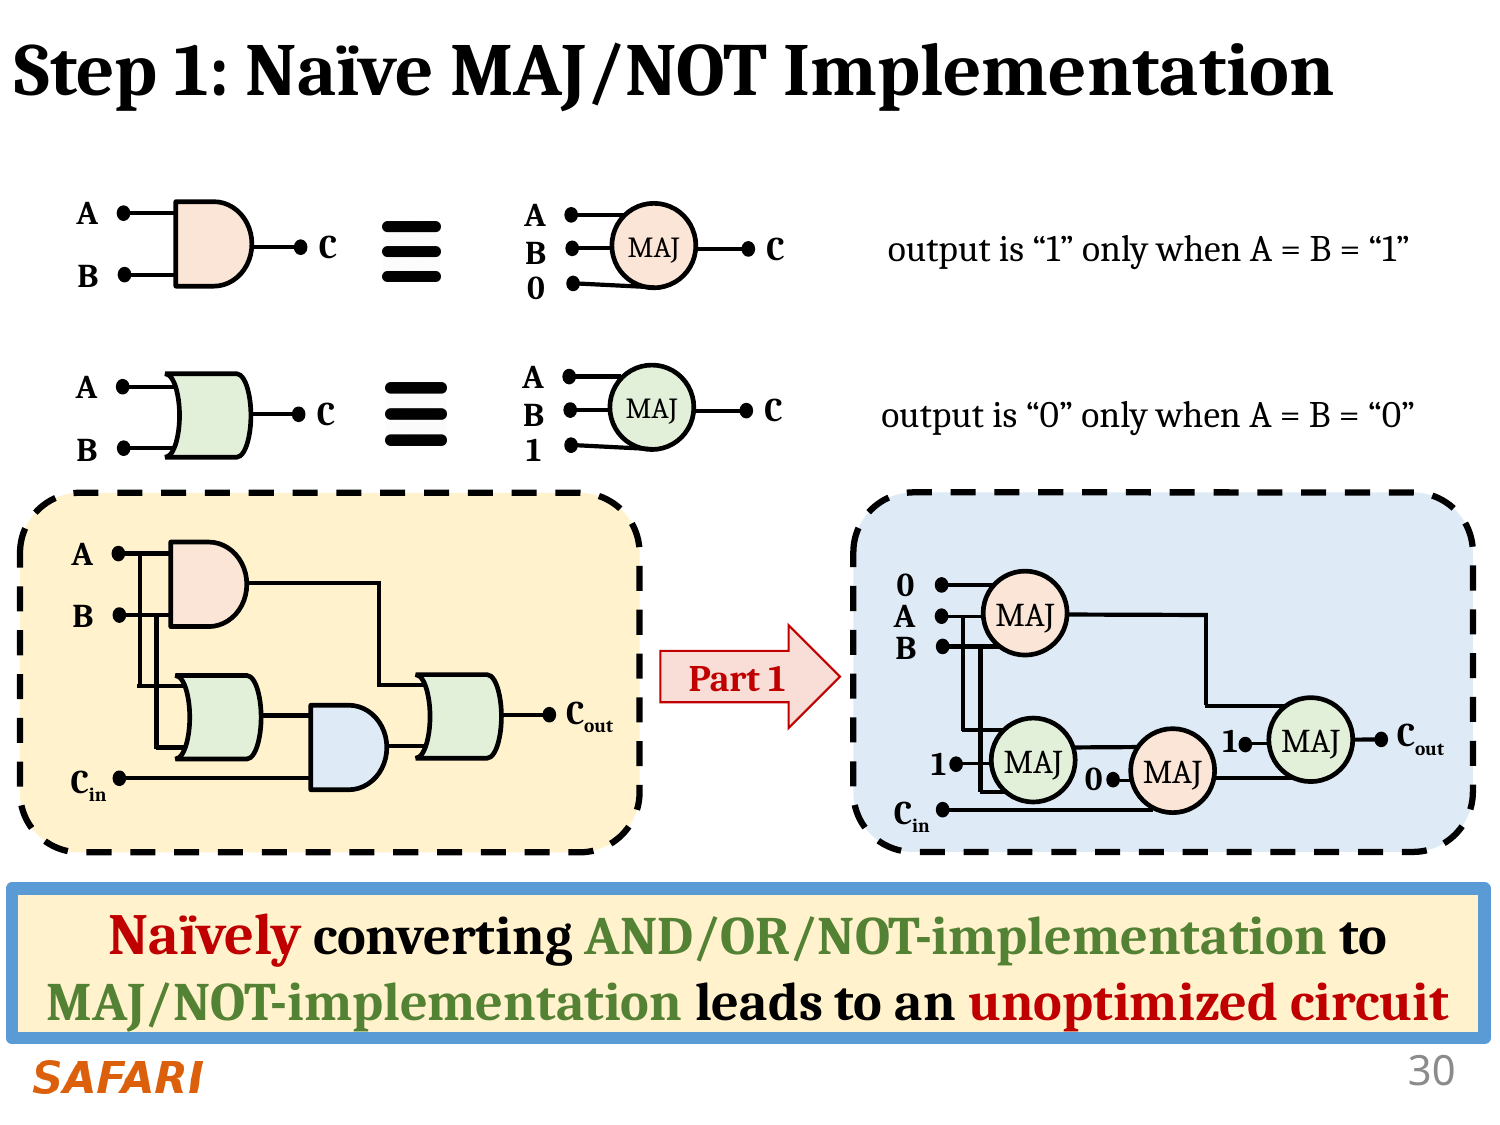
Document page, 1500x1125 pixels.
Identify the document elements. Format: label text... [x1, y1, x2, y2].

text_box Step 1: Naïve MAJ/NOT Implementation [0, 5, 1500, 127]
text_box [60, 357, 351, 476]
picture [31, 1051, 209, 1104]
picture [385, 382, 447, 446]
picture [382, 221, 441, 282]
text_box output is “1” only when A = B = “1” [873, 216, 1426, 277]
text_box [853, 492, 1473, 852]
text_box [19, 492, 640, 853]
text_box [506, 347, 799, 476]
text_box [61, 184, 353, 303]
text_box Naïvely converting AND/OR/NOT-implementation to MAJ/NOT-implementation leads to an unoptimized circuit [11, 888, 1485, 1039]
text_box Part 1 [659, 622, 842, 731]
text_box output is “0” only when A = B = “0” [799, 382, 1431, 442]
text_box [508, 185, 801, 315]
